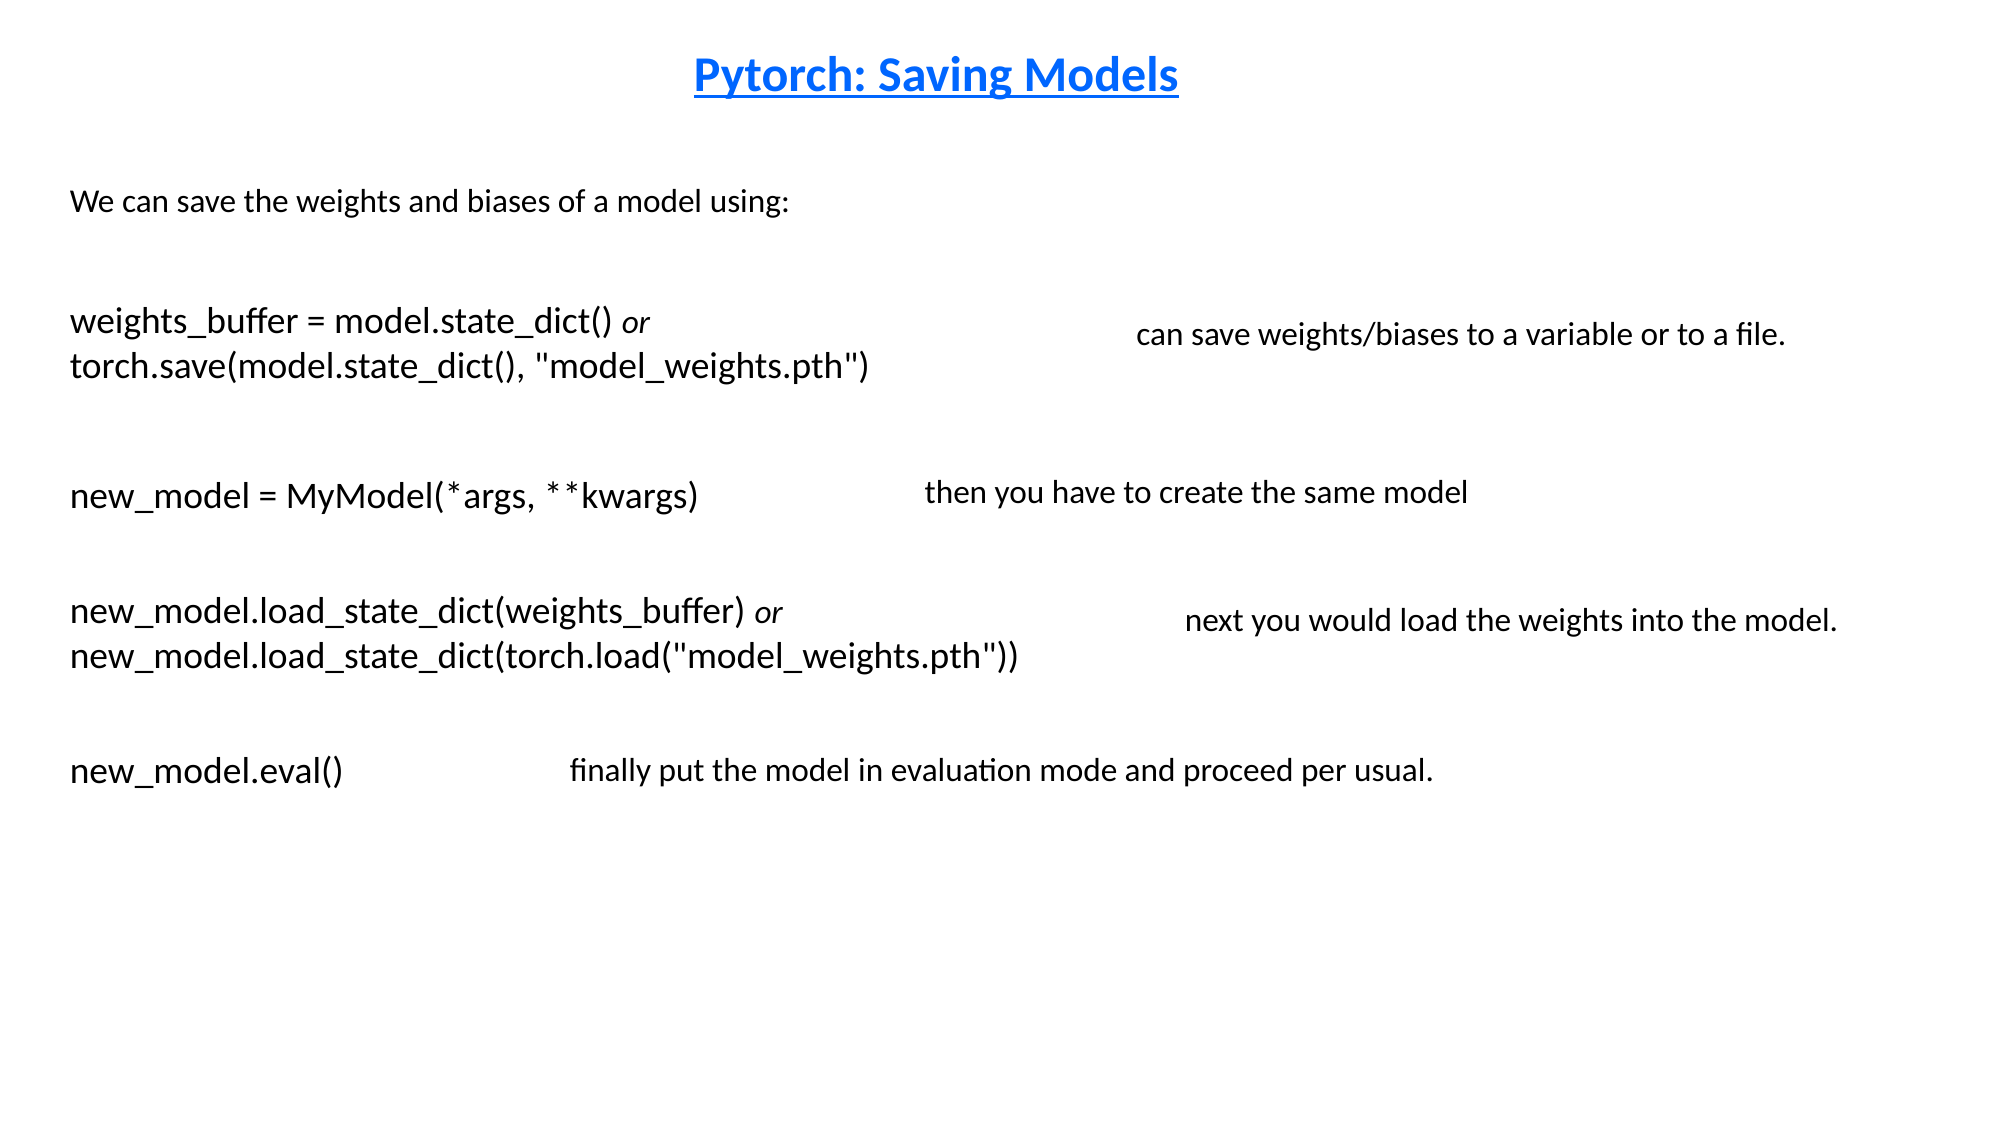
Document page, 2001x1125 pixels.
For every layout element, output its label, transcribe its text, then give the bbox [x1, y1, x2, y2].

text_box new_model.load_state_dict(weights_buffer) or new_model.load_state_dict(torch.load("model_weights.pth")) [55, 579, 1056, 684]
text_box We can save the weights and biases of a model using: [55, 171, 1084, 227]
text_box weights_buffer = model.state_dict() or torch.save(model.state_dict(), "model_weights.pth") [55, 288, 994, 394]
text_box finally put the model in evaluation mode and proceed per usual. [555, 740, 1612, 795]
text_box Pytorch: Saving Models [679, 34, 1194, 110]
text_box new_model.eval() [55, 739, 379, 799]
text_box can save weights/biases to a variable or to a file. [1121, 305, 1864, 360]
text_box new_model = MyModel(*args, **kwargs) [55, 463, 725, 523]
text_box then you have to create the same model [909, 463, 1600, 518]
text_box next you would load the weights into the model. [1170, 590, 1912, 646]
